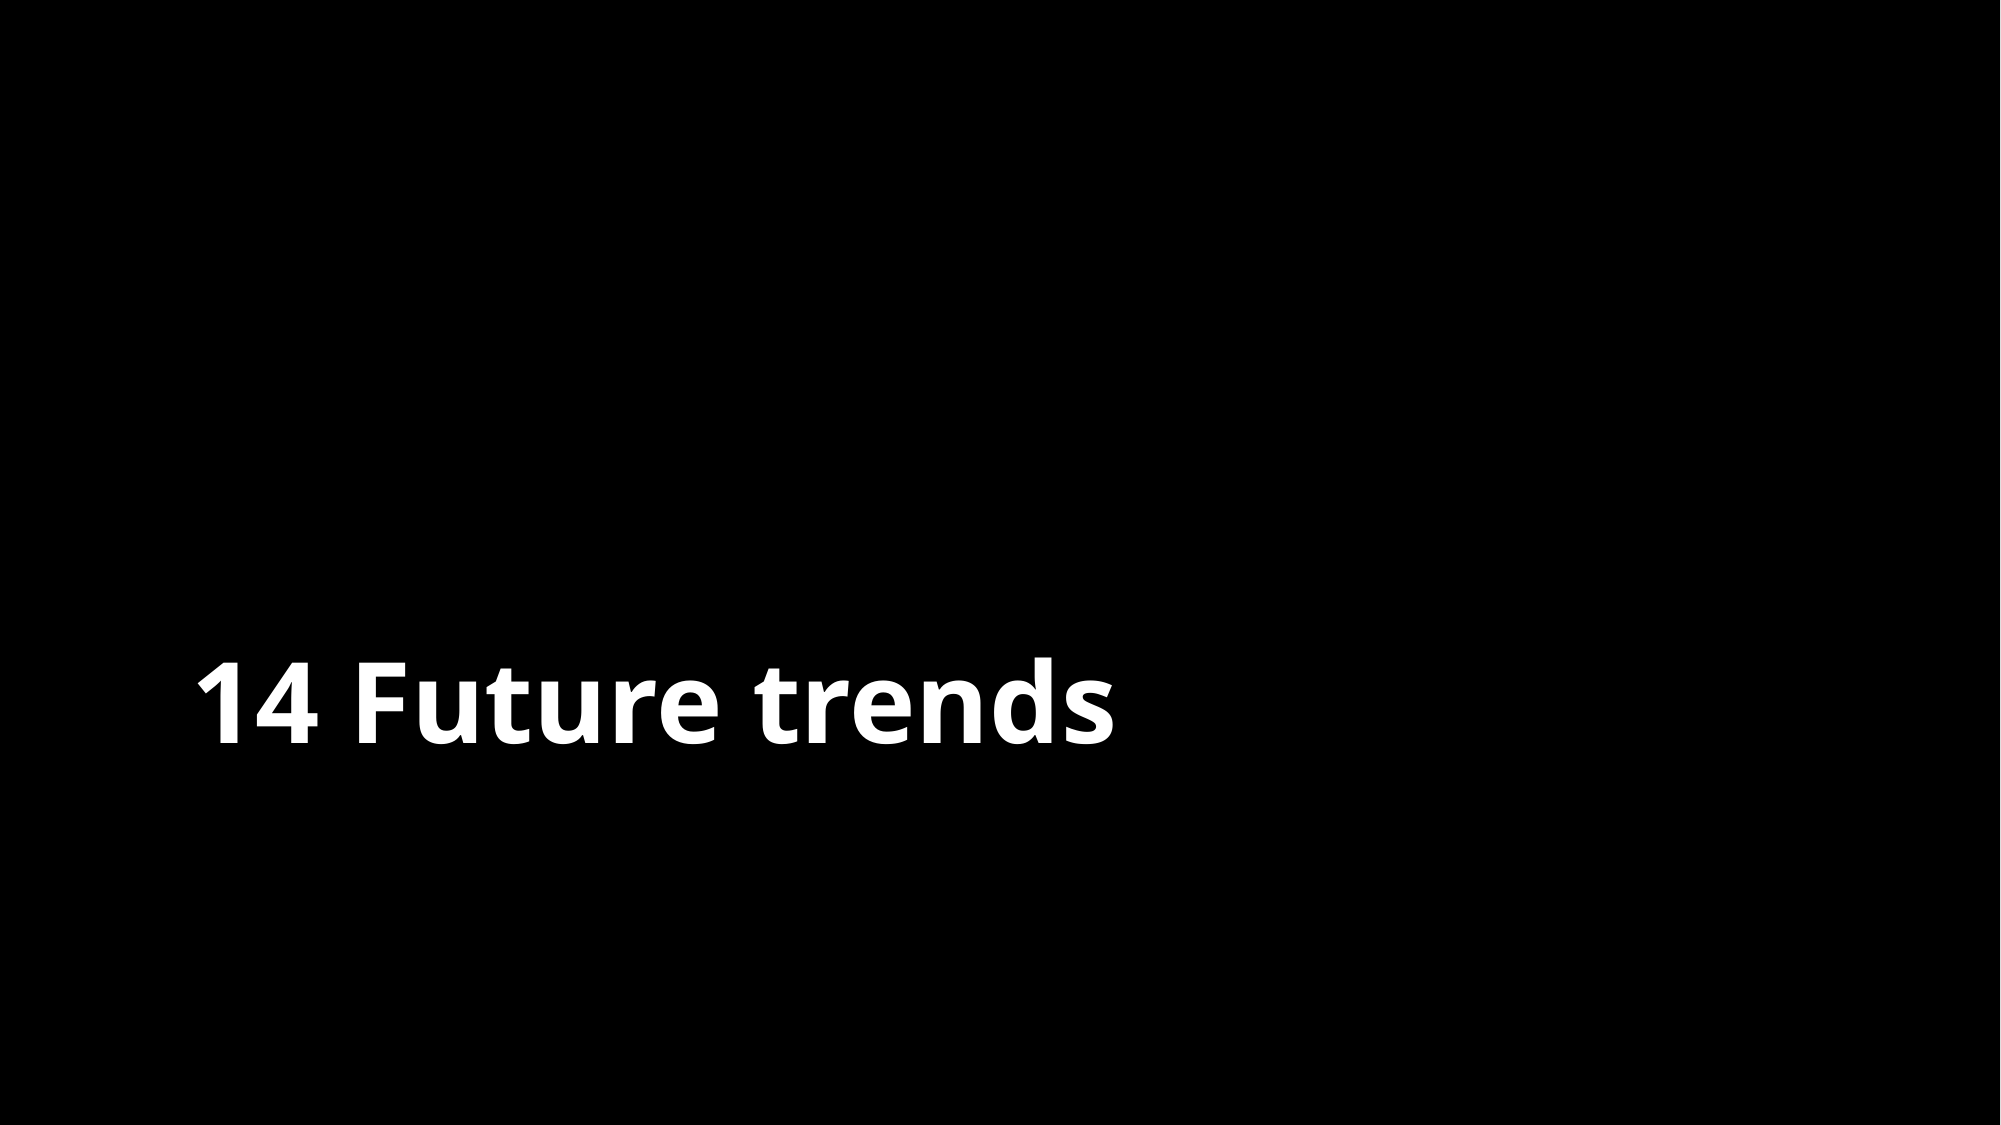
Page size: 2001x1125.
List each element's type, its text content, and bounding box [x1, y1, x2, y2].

title 14 Future trends [176, 542, 1594, 873]
